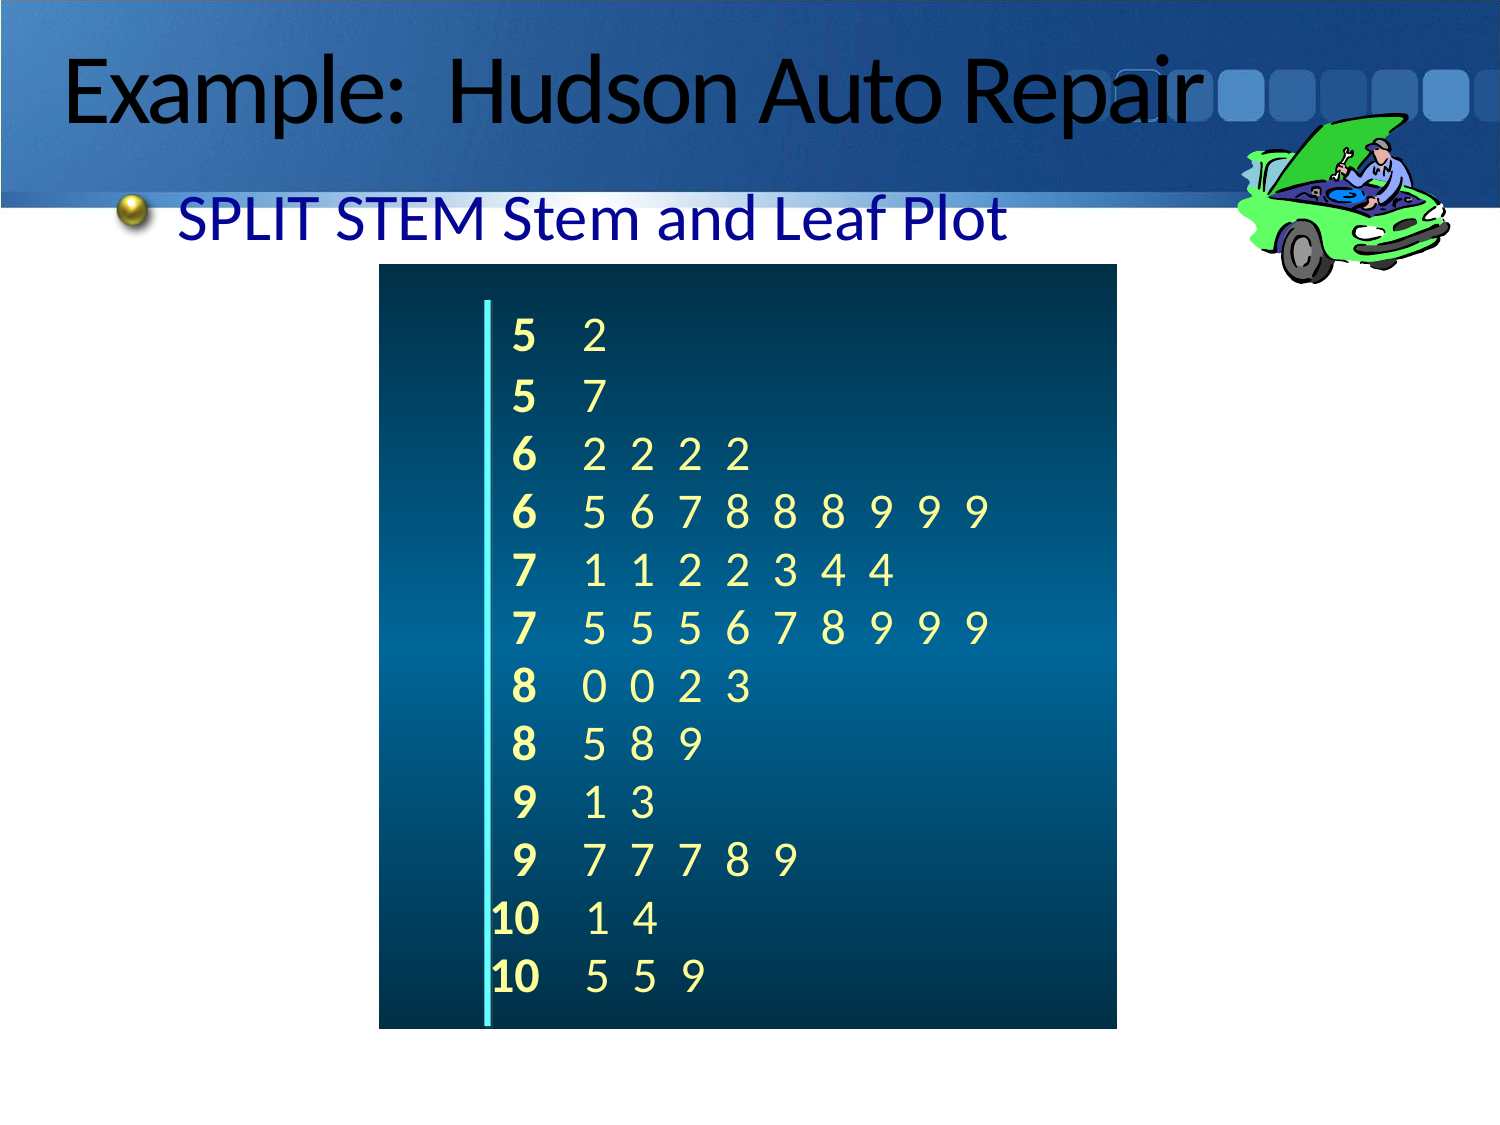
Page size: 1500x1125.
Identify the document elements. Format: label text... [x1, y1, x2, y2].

list SPLIT STEM Stem and Leaf Plot 5 2 5 7 6 2 2 2 2 6 5 6 7 8 8 8 9 9 9 7 1 1 2 2 3 4 4 7 5 5 5 6 7 8 9 9 9 8 0 0 2 3 8 5 8 9 9 1 3 9 7 7 7 8 9 10 1 4 10 5 5 9 [112, 183, 1388, 1038]
title Example: Hudson Auto Repair [62, 37, 1438, 147]
picture [0, 0, 1500, 1125]
